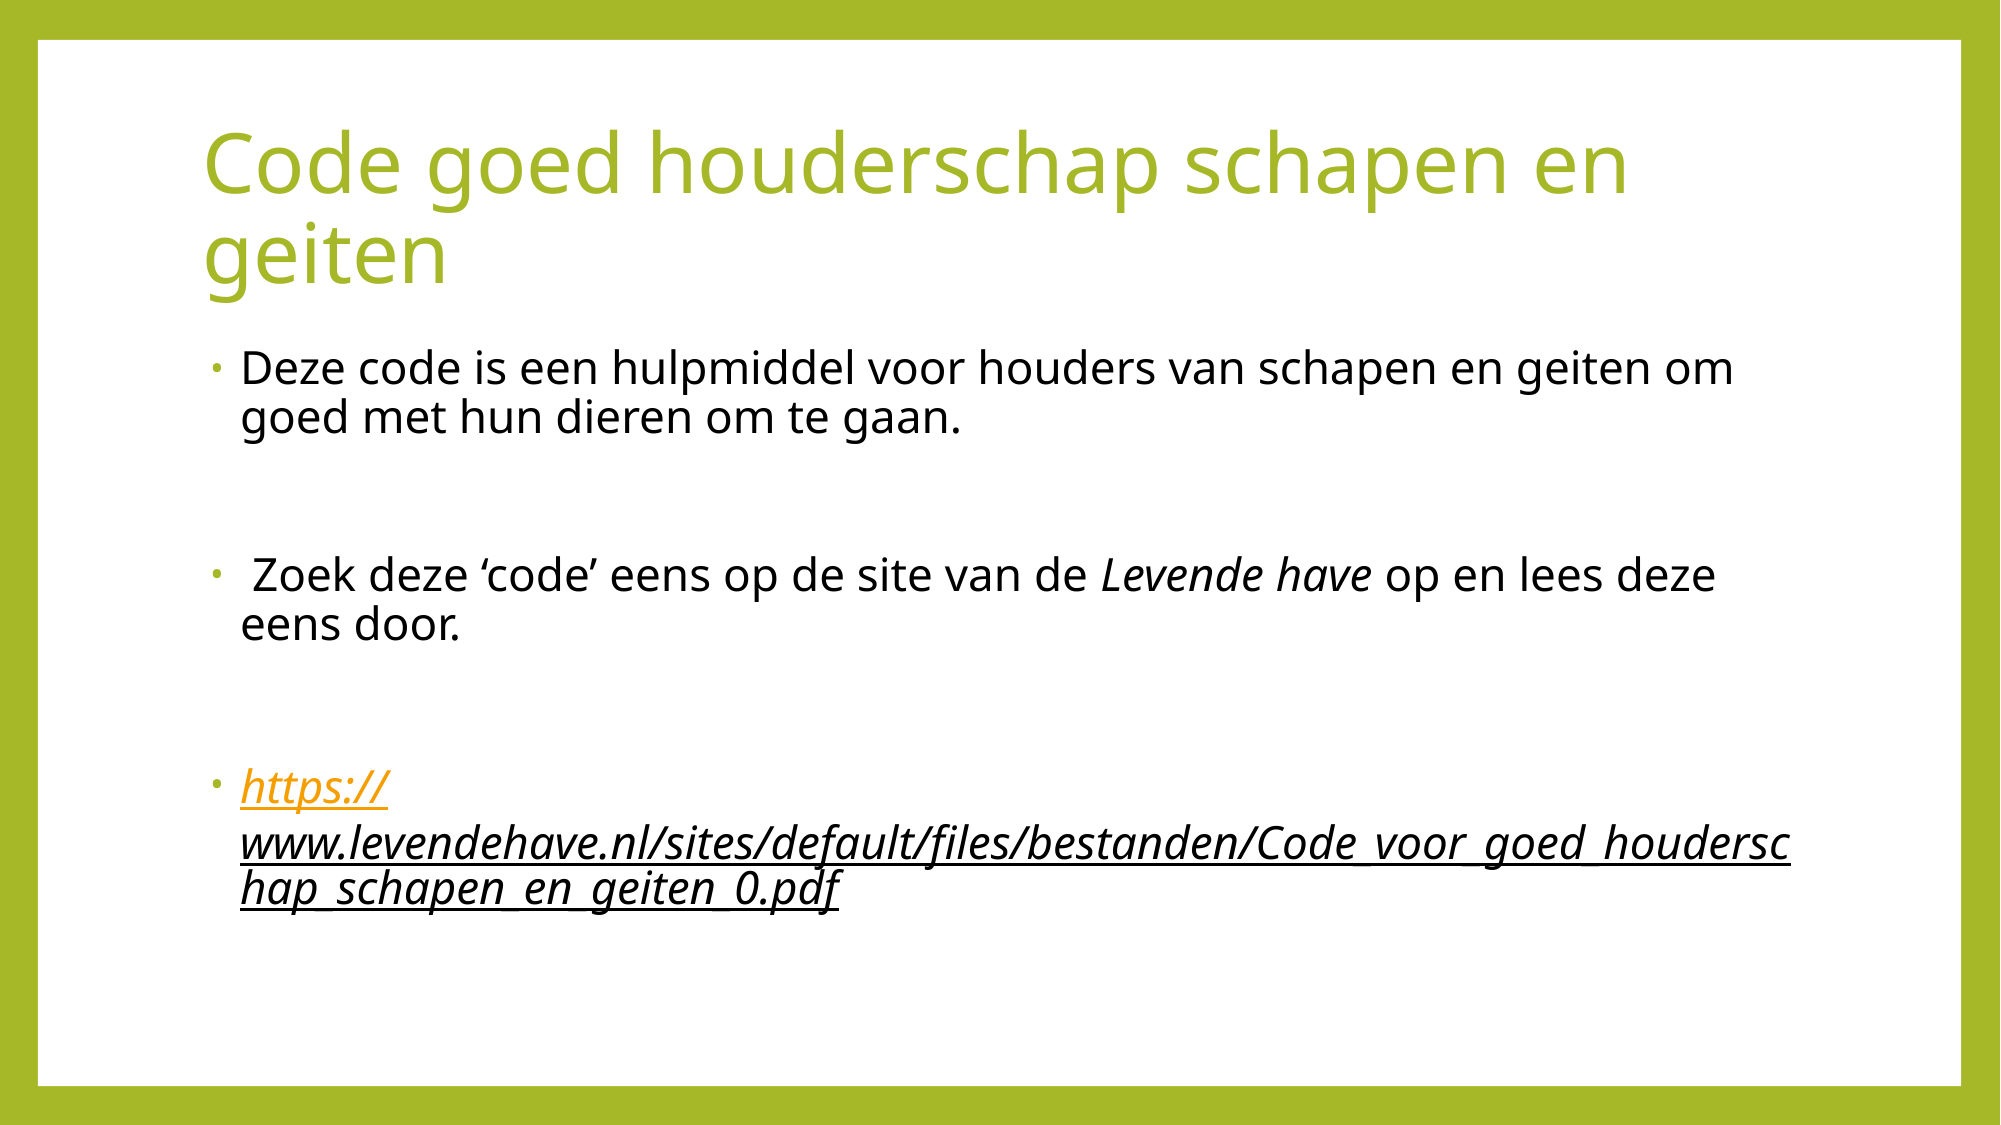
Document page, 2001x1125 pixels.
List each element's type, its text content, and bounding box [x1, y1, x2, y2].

title Code goed houderschap schapen en geiten [187, 99, 1808, 323]
list Deze code is een hulpmiddel voor houders van schapen en geiten om goed met hun dieren om te gaan. Zoek deze ‘code’ eens op de site van de Levende have op en lees deze eens door. https://www.levendehave.nl/sites/default/files/bestanden/Code_voor_goed_houderschap_schapen_en_geiten_0.pdf [187, 337, 1808, 1000]
